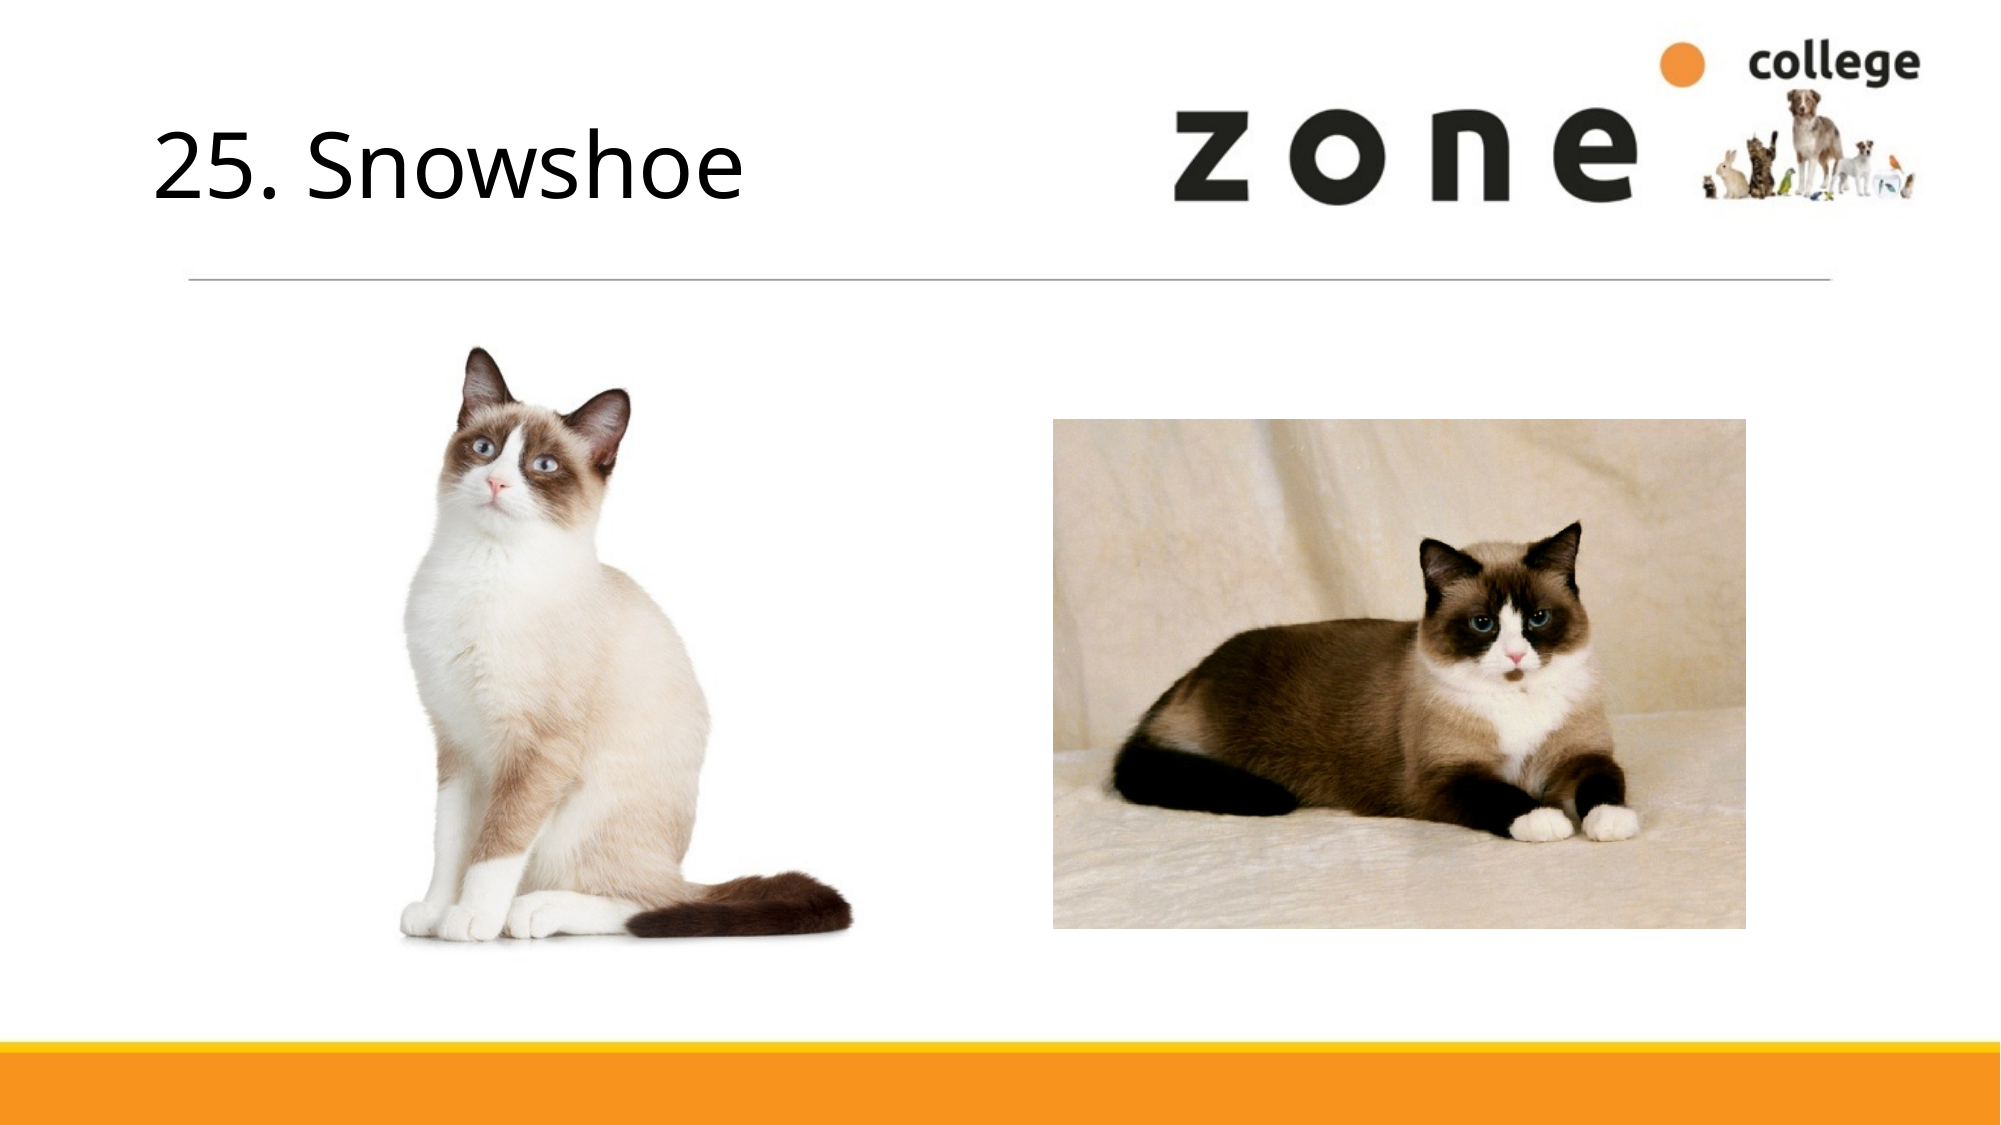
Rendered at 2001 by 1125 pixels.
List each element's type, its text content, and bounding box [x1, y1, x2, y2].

title 25. Snowshoe [137, 59, 1863, 278]
picture [0, 0, 2001, 1125]
